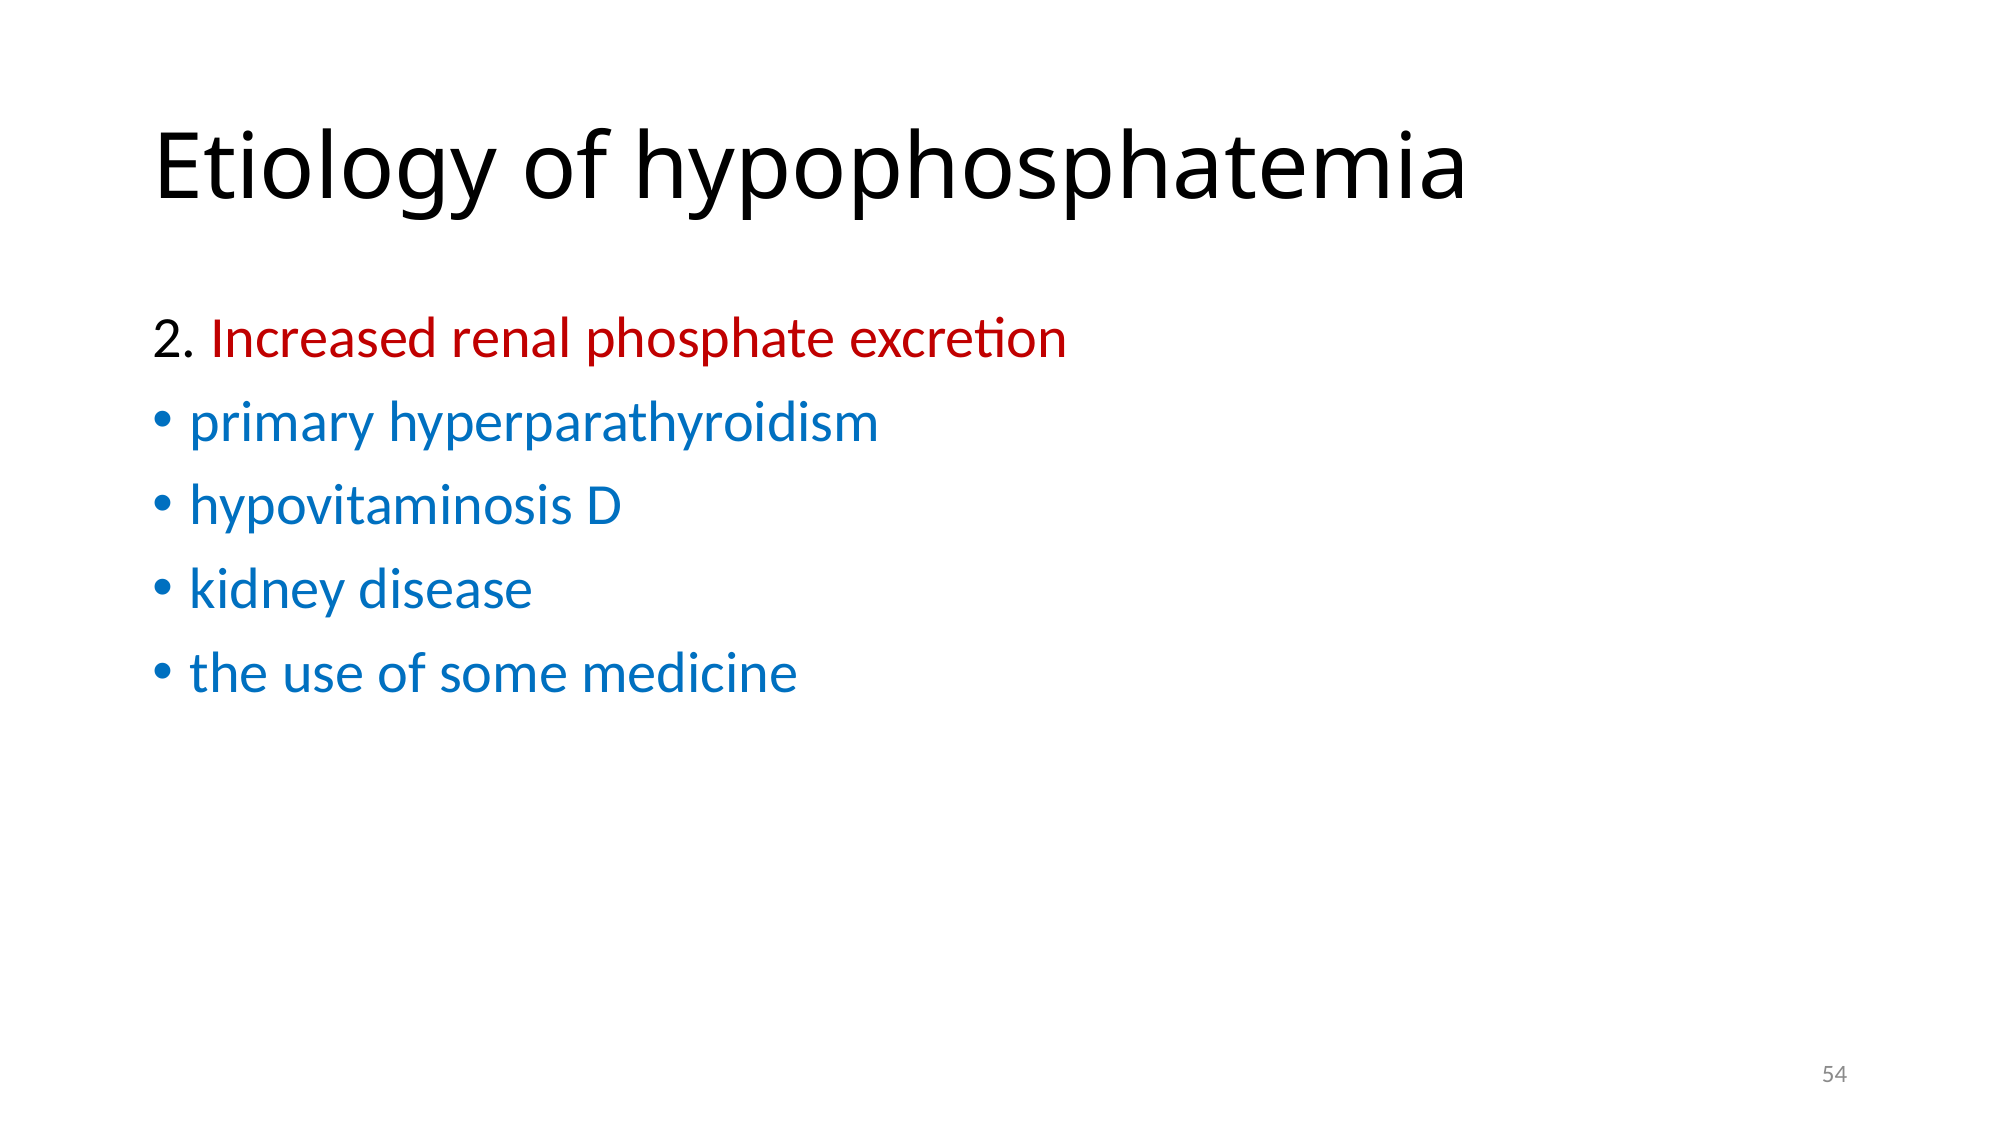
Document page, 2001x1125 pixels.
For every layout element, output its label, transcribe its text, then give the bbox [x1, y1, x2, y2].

list 2. Increased renal phosphate excretion primary hyperparathyroidism hypovitaminosis D kidney disease the use of some medicine [137, 299, 1863, 1014]
title Etiology of hypophosphatemia [137, 59, 1863, 278]
slide_number 54 [1412, 1042, 1863, 1103]
